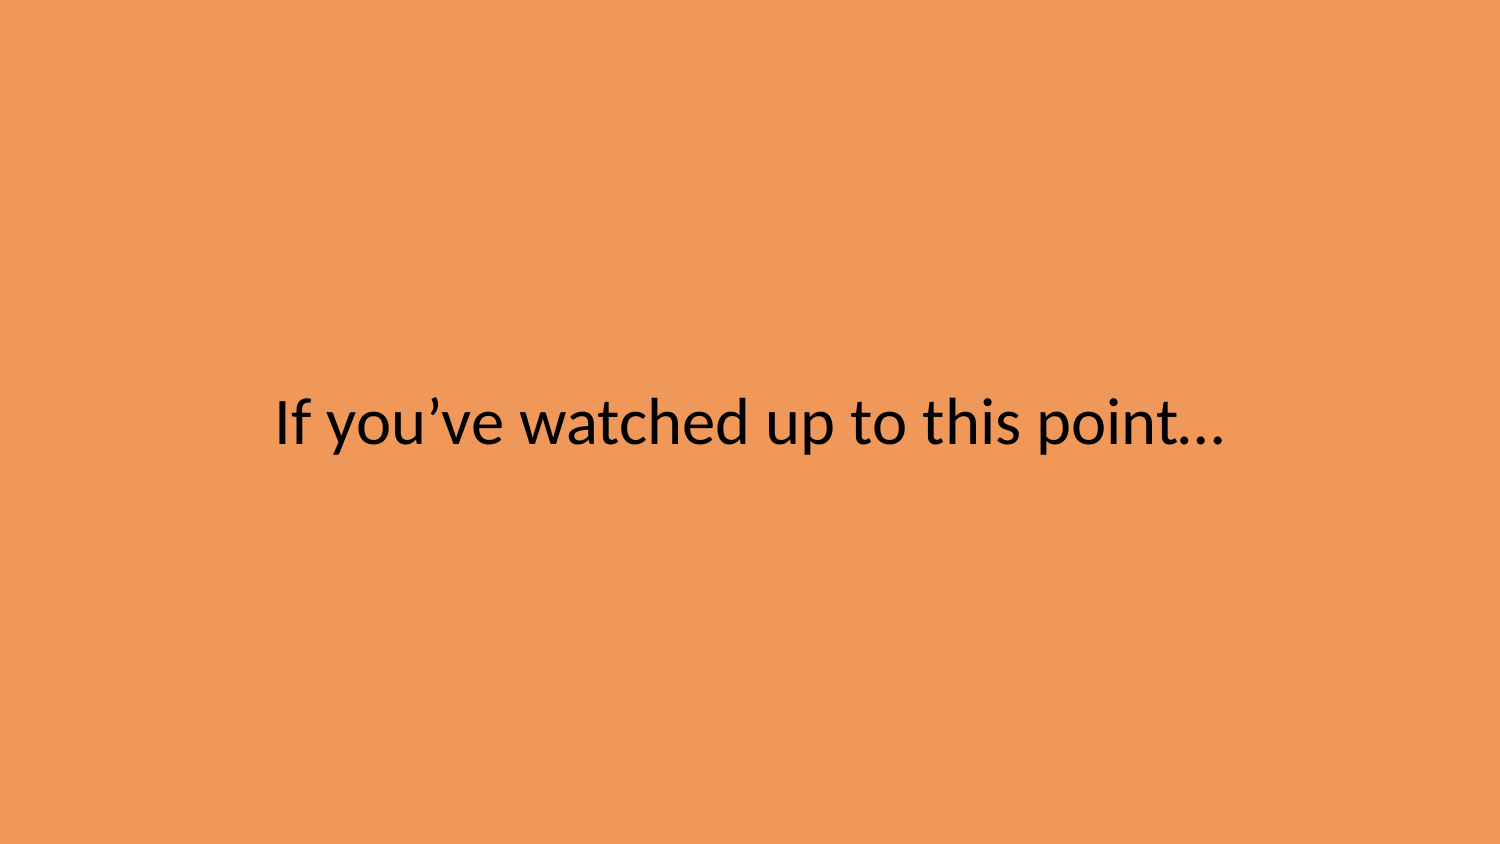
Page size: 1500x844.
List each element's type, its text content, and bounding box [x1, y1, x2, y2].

list If you’ve watched up to this point… [102, 379, 1397, 844]
